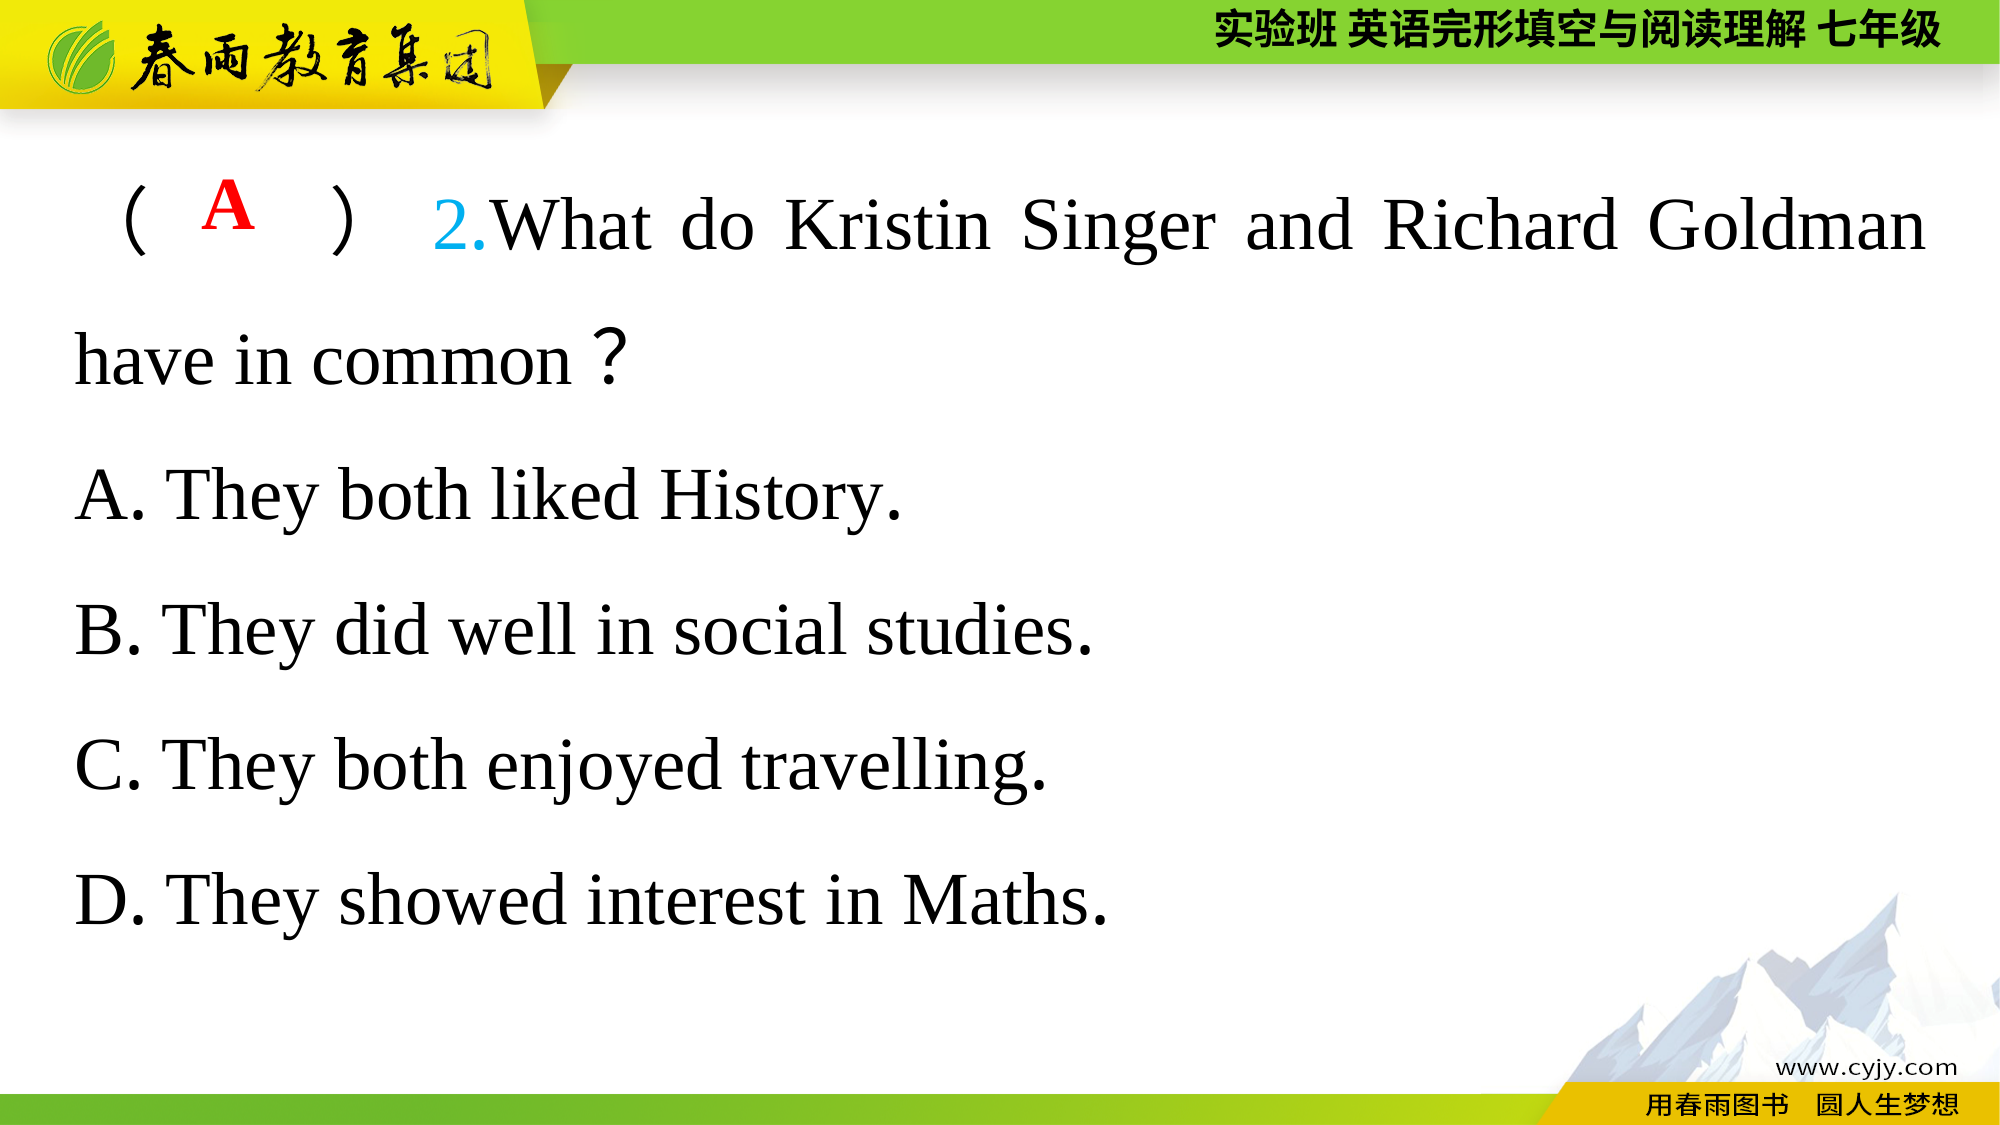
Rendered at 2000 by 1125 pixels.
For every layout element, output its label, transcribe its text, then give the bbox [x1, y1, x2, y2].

list （ ）2.What do Kristin Singer and Richard Goldman have in common？ A. They both liked History. B. They did well in social studies. C. They both enjoyed travelling. D. They showed interest in Maths. [59, 122, 1944, 939]
picture [0, 0, 2000, 1125]
text_box A [186, 146, 271, 252]
